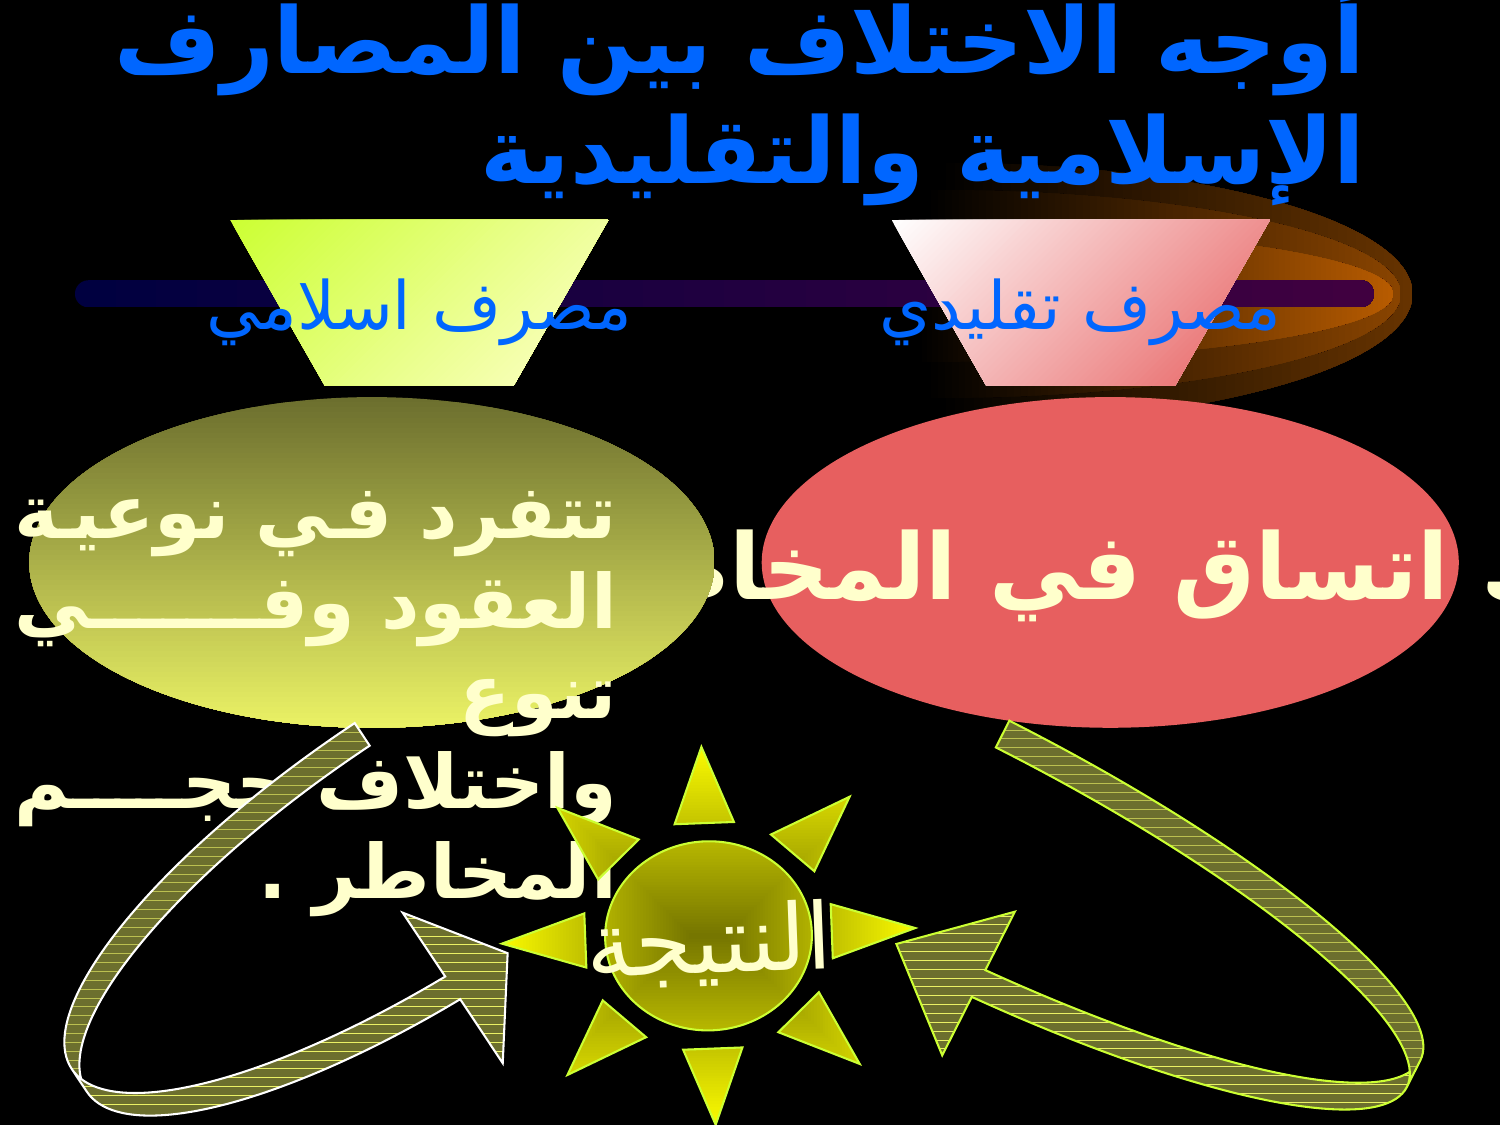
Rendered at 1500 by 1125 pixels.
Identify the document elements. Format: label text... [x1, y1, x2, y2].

text_box [896, 720, 1424, 1110]
text_box مصرف اسلامي [230, 219, 609, 386]
title أوجه الاختلاف بين المصارف الإسلامية والتقليدية [0, 113, 1382, 310]
text_box النتيجة [567, 1000, 647, 1075]
text_box النتيجة [557, 807, 639, 880]
text_box النتيجة [830, 904, 916, 959]
text_box النتيجة [605, 841, 812, 1031]
text_box النتيجة [778, 992, 860, 1064]
text_box النتيجة [674, 746, 734, 825]
text_box مصرف تقليدي [891, 219, 1270, 386]
text_box النتيجة [770, 796, 850, 872]
text_box النتيجة [501, 913, 587, 968]
text_box تتفرد في نوعية العقود وفي تنوع واختلاف حجم المخاطر . [0, 456, 632, 1041]
text_box [64, 723, 508, 1116]
text_box [109, 397, 715, 671]
text_box النتيجة [683, 1047, 743, 1125]
text_box هناك اتساق في المخاطر . [761, 397, 1459, 728]
